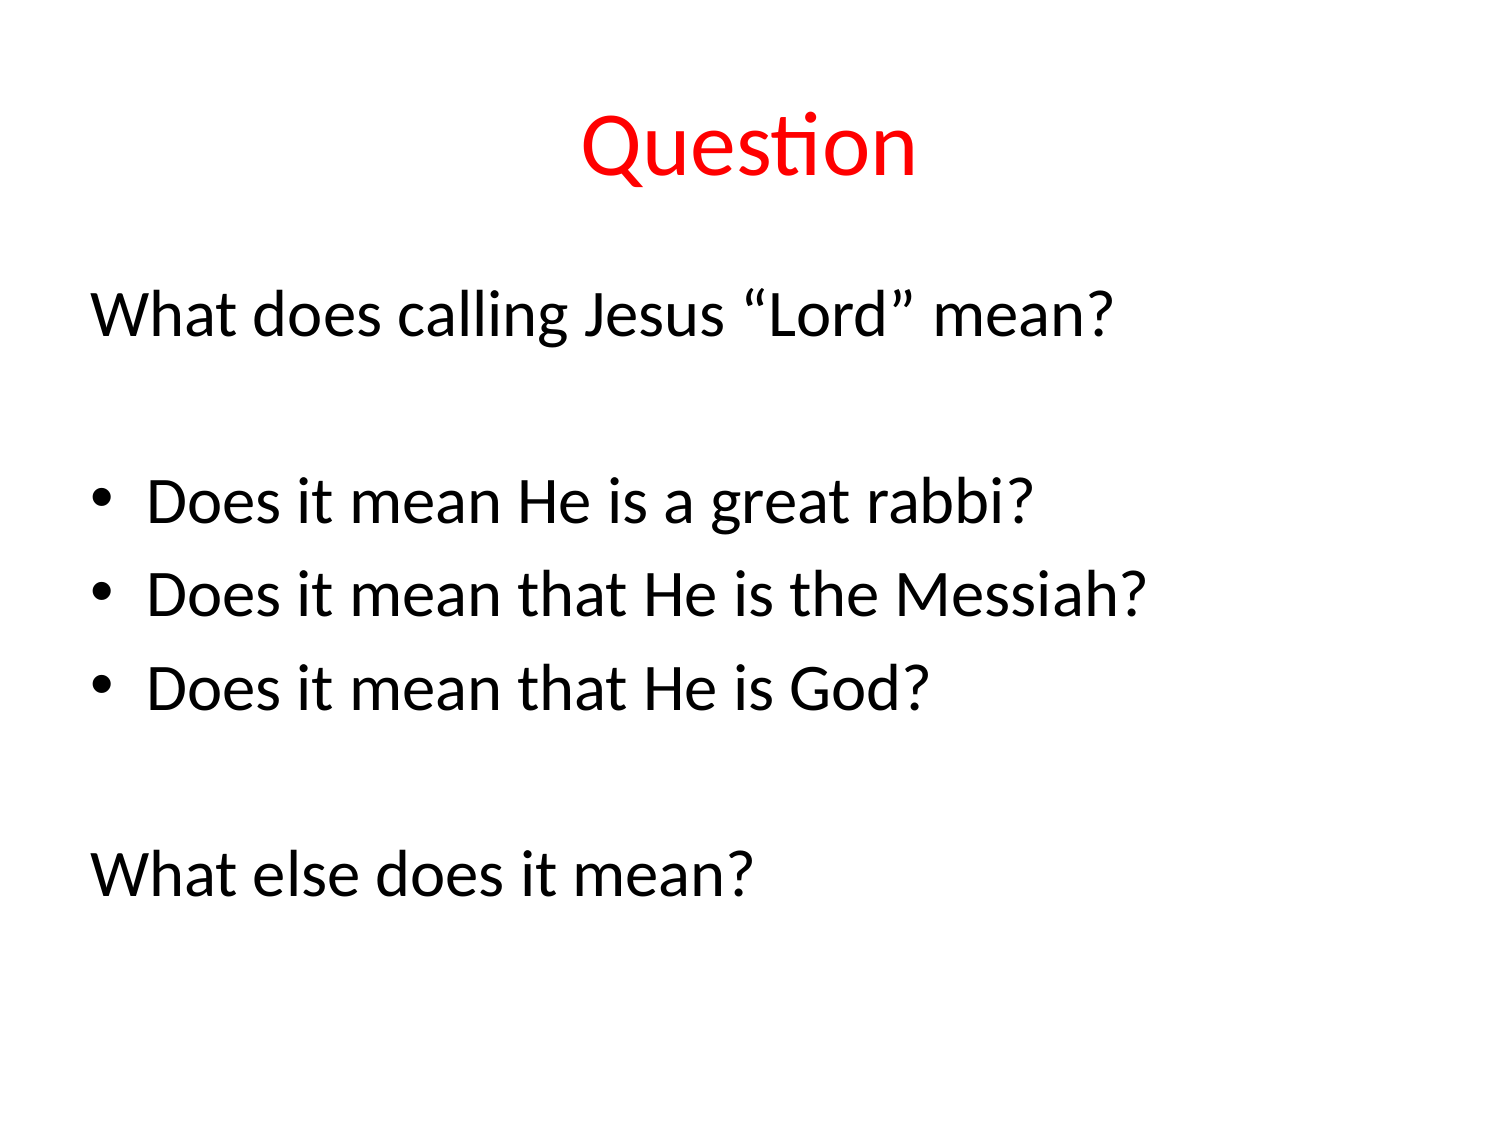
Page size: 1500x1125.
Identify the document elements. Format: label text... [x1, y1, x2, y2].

title Question [75, 45, 1425, 233]
list What does calling Jesus “Lord” mean? Does it mean He is a great rabbi? Does it mean that He is the Messiah? Does it mean that He is God? What else does it mean? [75, 262, 1425, 1005]
